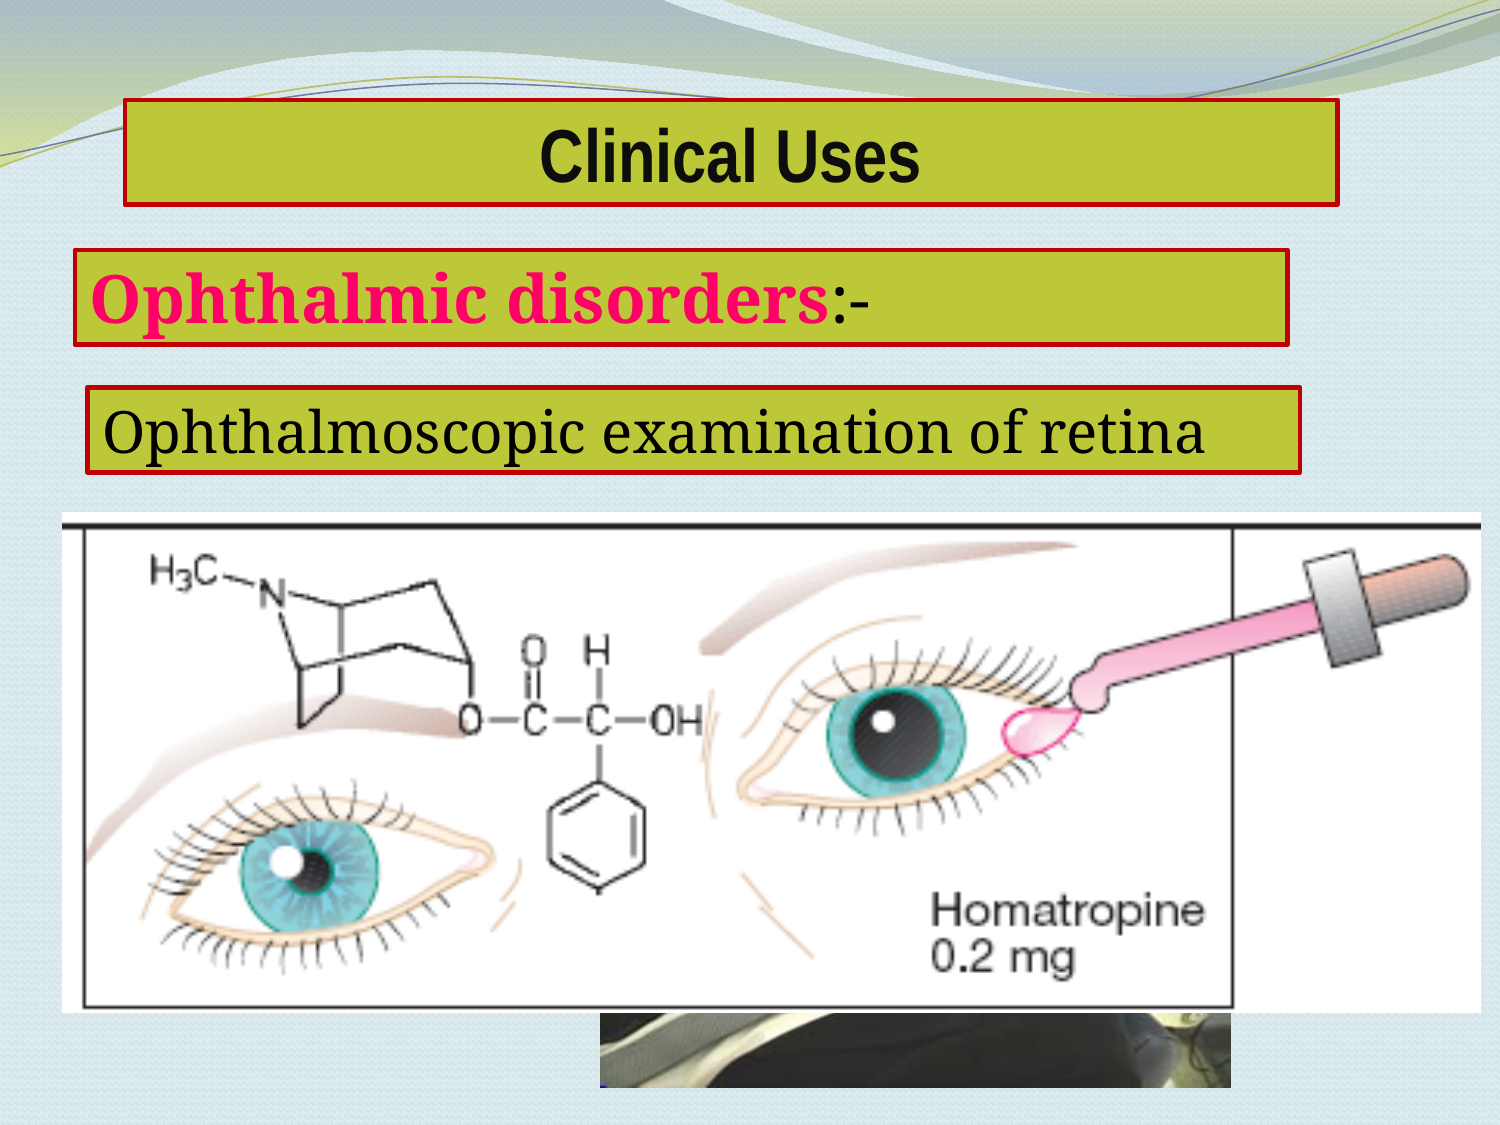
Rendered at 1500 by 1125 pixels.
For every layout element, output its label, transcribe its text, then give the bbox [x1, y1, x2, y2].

picture [62, 512, 1481, 1088]
text_box Ophthalmoscopic examination of retina [87, 387, 1300, 473]
text_box Clinical Uses [124, 99, 1338, 205]
text_box Ophthalmic disorders:- [74, 249, 1288, 345]
